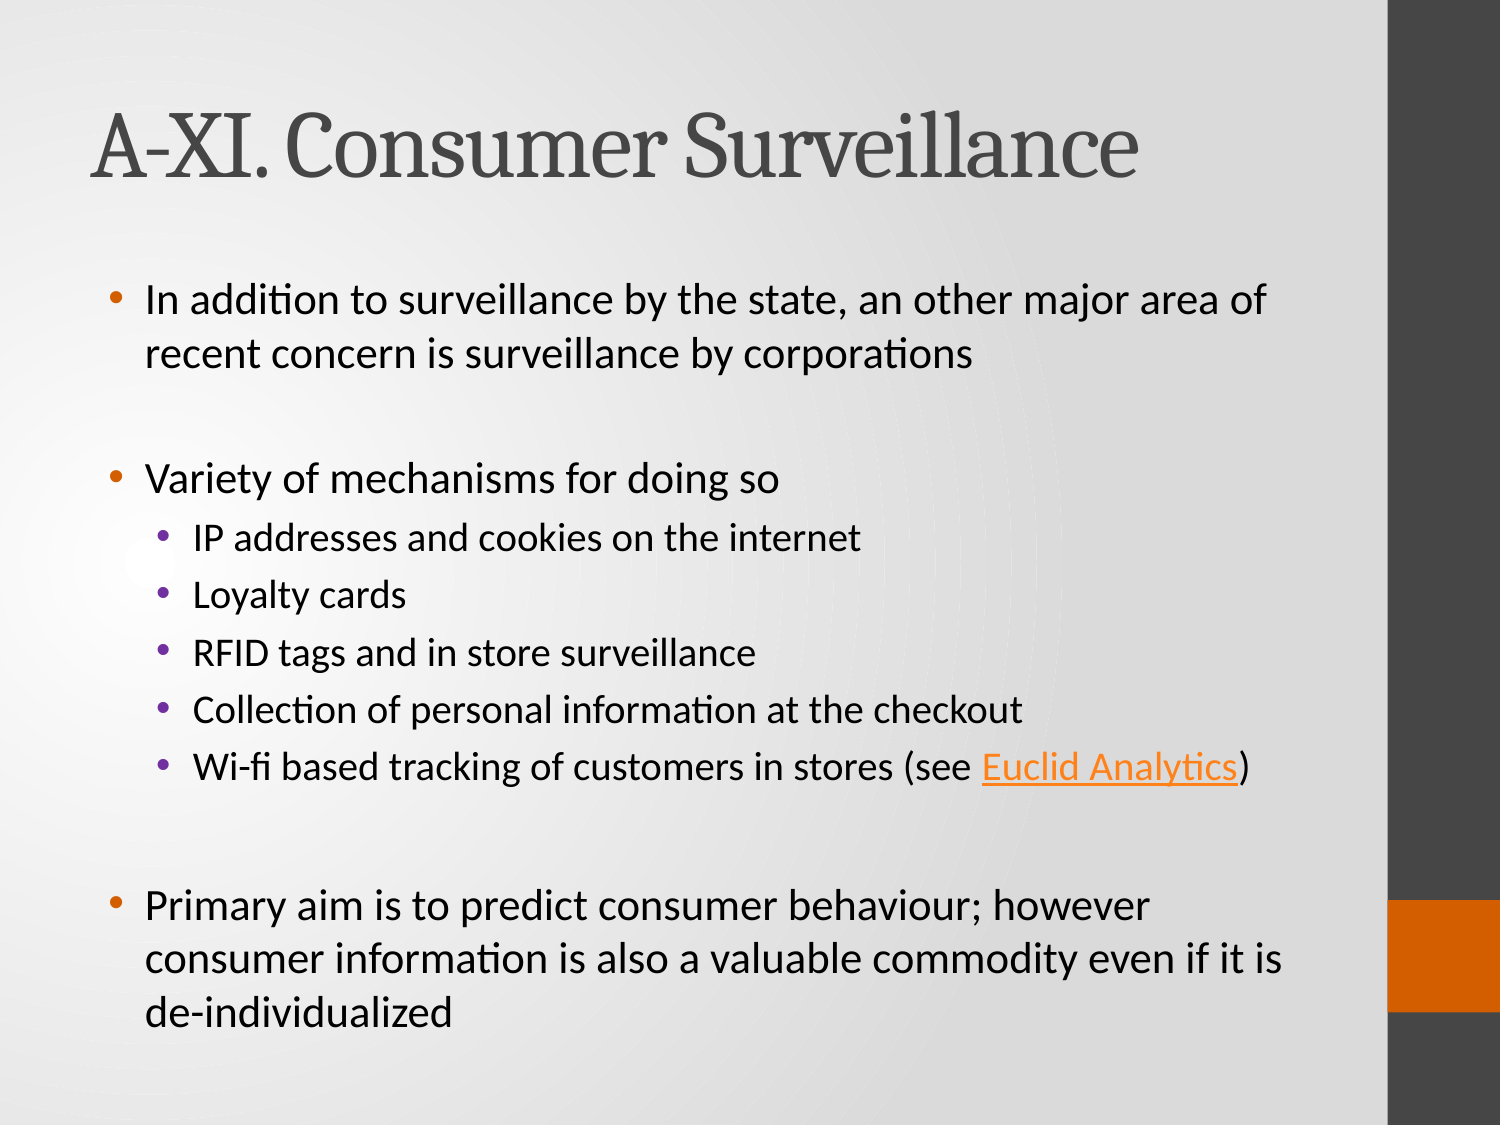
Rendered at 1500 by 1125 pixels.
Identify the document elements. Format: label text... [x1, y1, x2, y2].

list In addition to surveillance by the state, an other major area of recent concern is surveillance by corporations Variety of mechanisms for doing so IP addresses and cookies on the internet Loyalty cards RFID tags and in store surveillance Collection of personal information at the checkout Wi-fi based tracking of customers in stores (see Euclid Analytics) Primary aim is to predict consumer behaviour; however consumer information is also a valuable commodity even if it is de-individualized [75, 262, 1325, 1050]
title A-XI. Consumer Surveillance [75, 45, 1325, 233]
